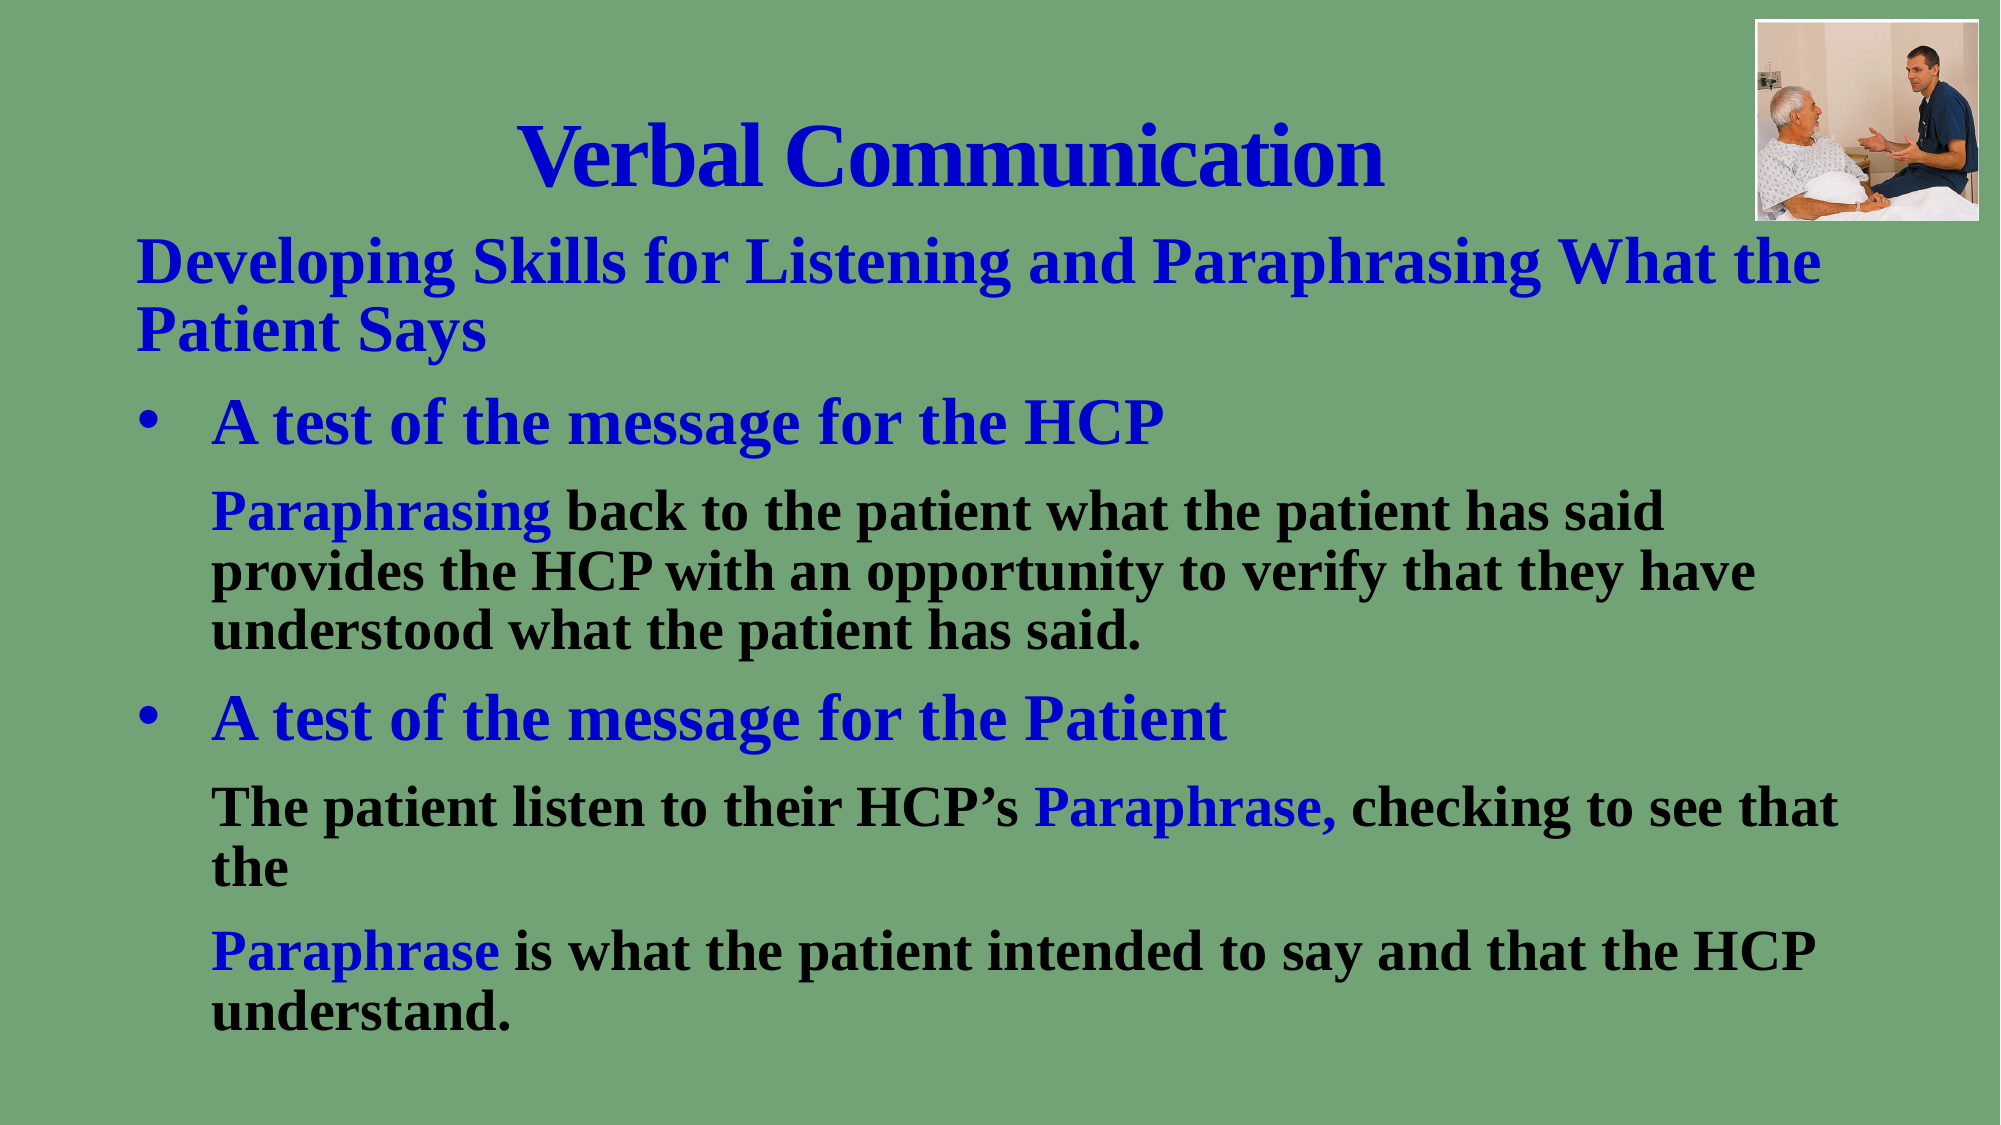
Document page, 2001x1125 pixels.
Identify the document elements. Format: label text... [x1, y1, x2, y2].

subtitle Developing Skills for Listening and Paraphrasing What the Patient Says A test of the message for the HCP Paraphrasing back to the patient what the patient has said provides the HCP with an opportunity to verify that they have understood what the patient has said. A test of the message for the Patient The patient listen to their HCP’s Paraphrase, checking to see that the Paraphrase is what the patient intended to say and that the HCP understand. [121, 221, 1862, 1057]
picture [1755, 19, 1980, 222]
title Verbal Communication [227, 76, 1676, 212]
